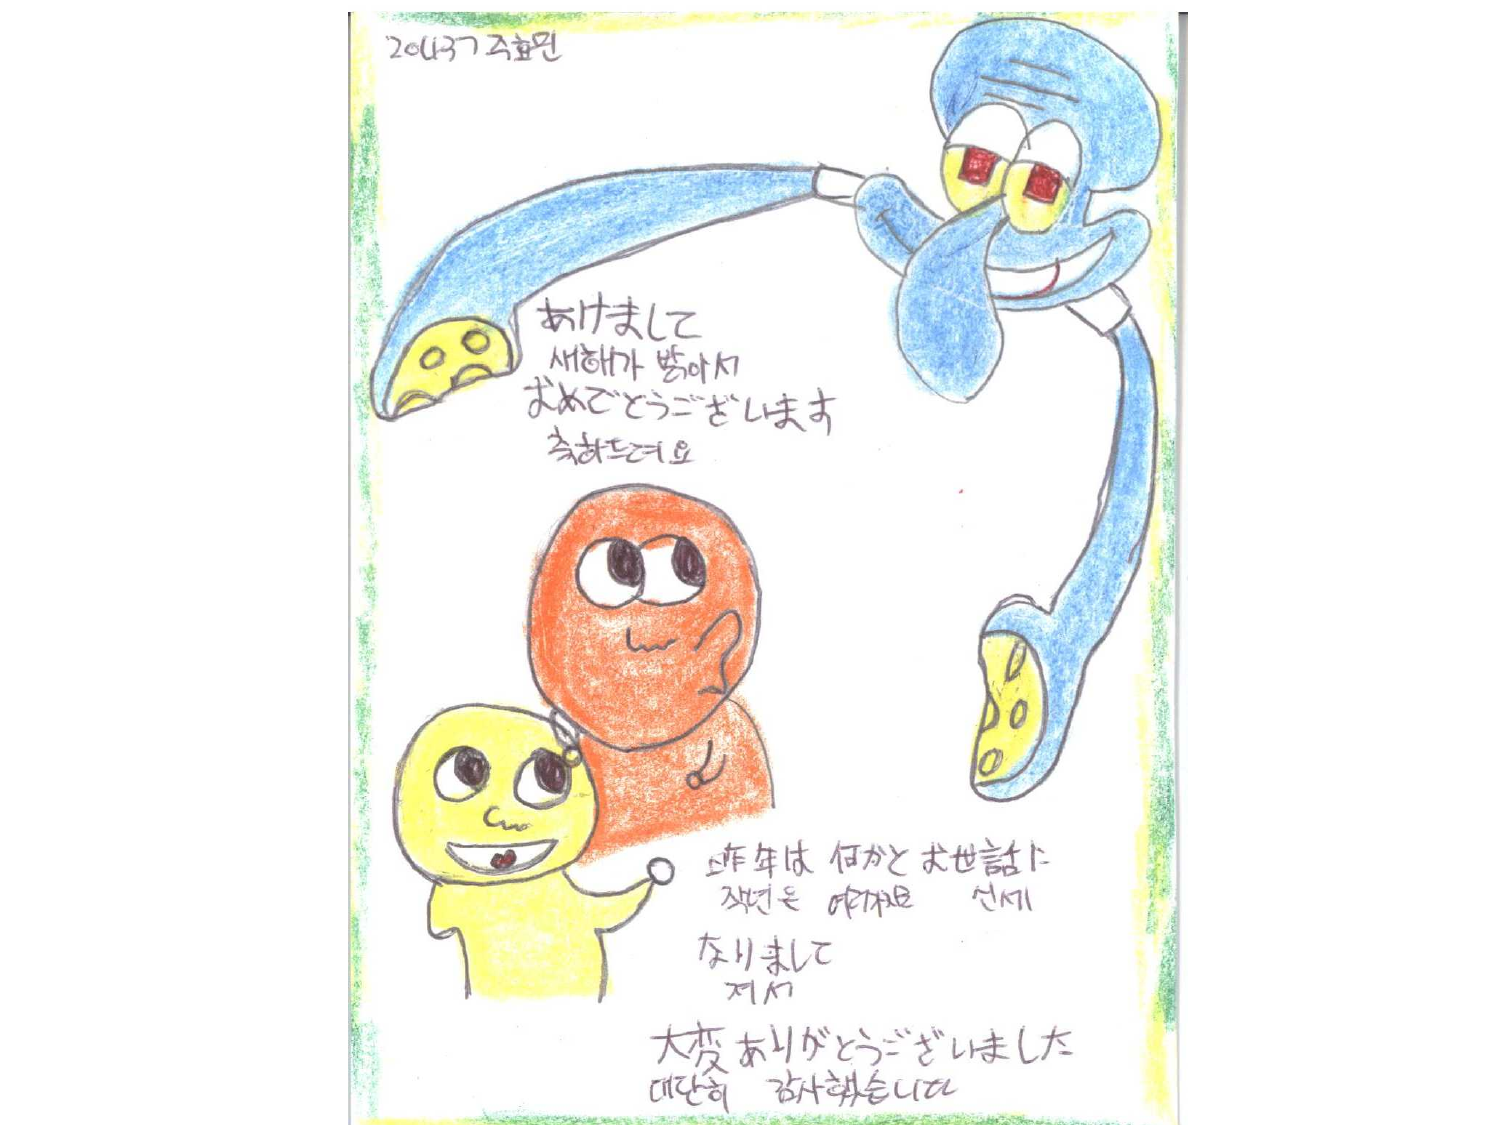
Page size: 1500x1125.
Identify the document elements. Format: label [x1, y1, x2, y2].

picture [348, 0, 1188, 1125]
